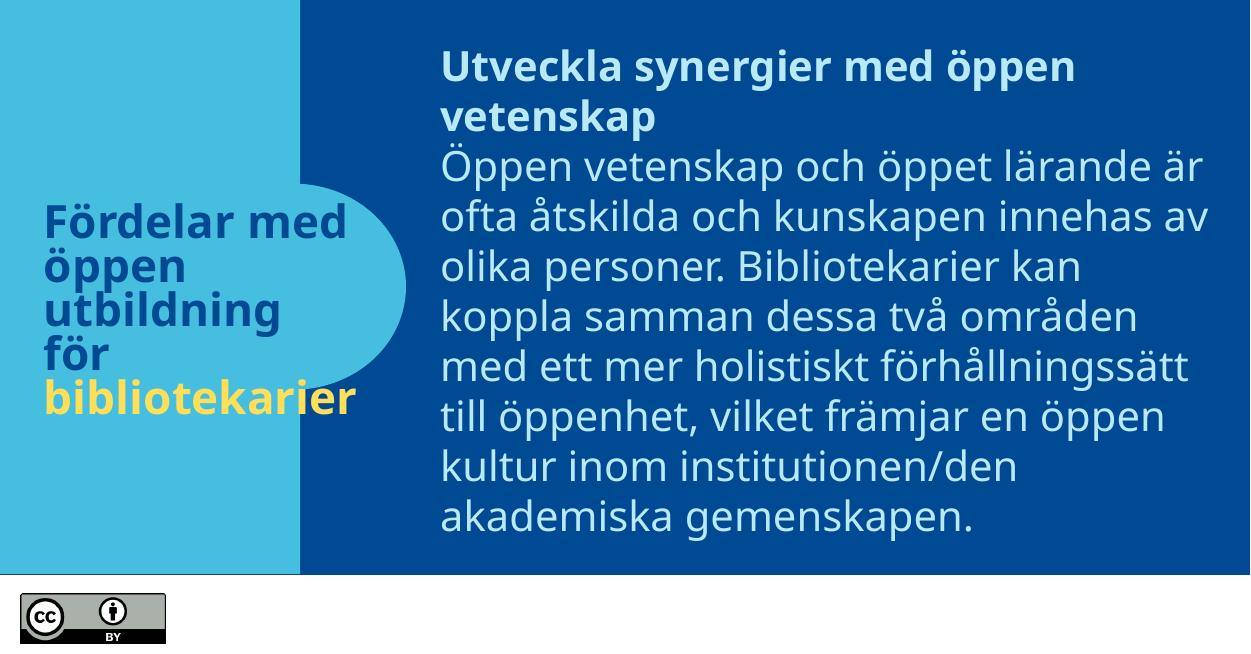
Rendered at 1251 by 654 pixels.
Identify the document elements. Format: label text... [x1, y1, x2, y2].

text_box [373, 213, 407, 360]
text_box Fördelar med öppen utbildning för bibliotekarier [31, 191, 373, 436]
text_box [0, 0, 301, 574]
text_box Utveckla synergier med öppen vetenskap Öppen vetenskap och öppet lärande är ofta åtskilda och kunskapen innehas av olika personer. Bibliotekarier kan koppla samman dessa två områden med ett mer holistiskt förhållningssätt till öppenhet, vilket främjar en öppen kultur inom institutionen/den akademiska gemenskapen. [428, 27, 1231, 553]
text_box [0, 582, 1250, 654]
picture [20, 592, 166, 645]
text_box [252, 183, 336, 191]
